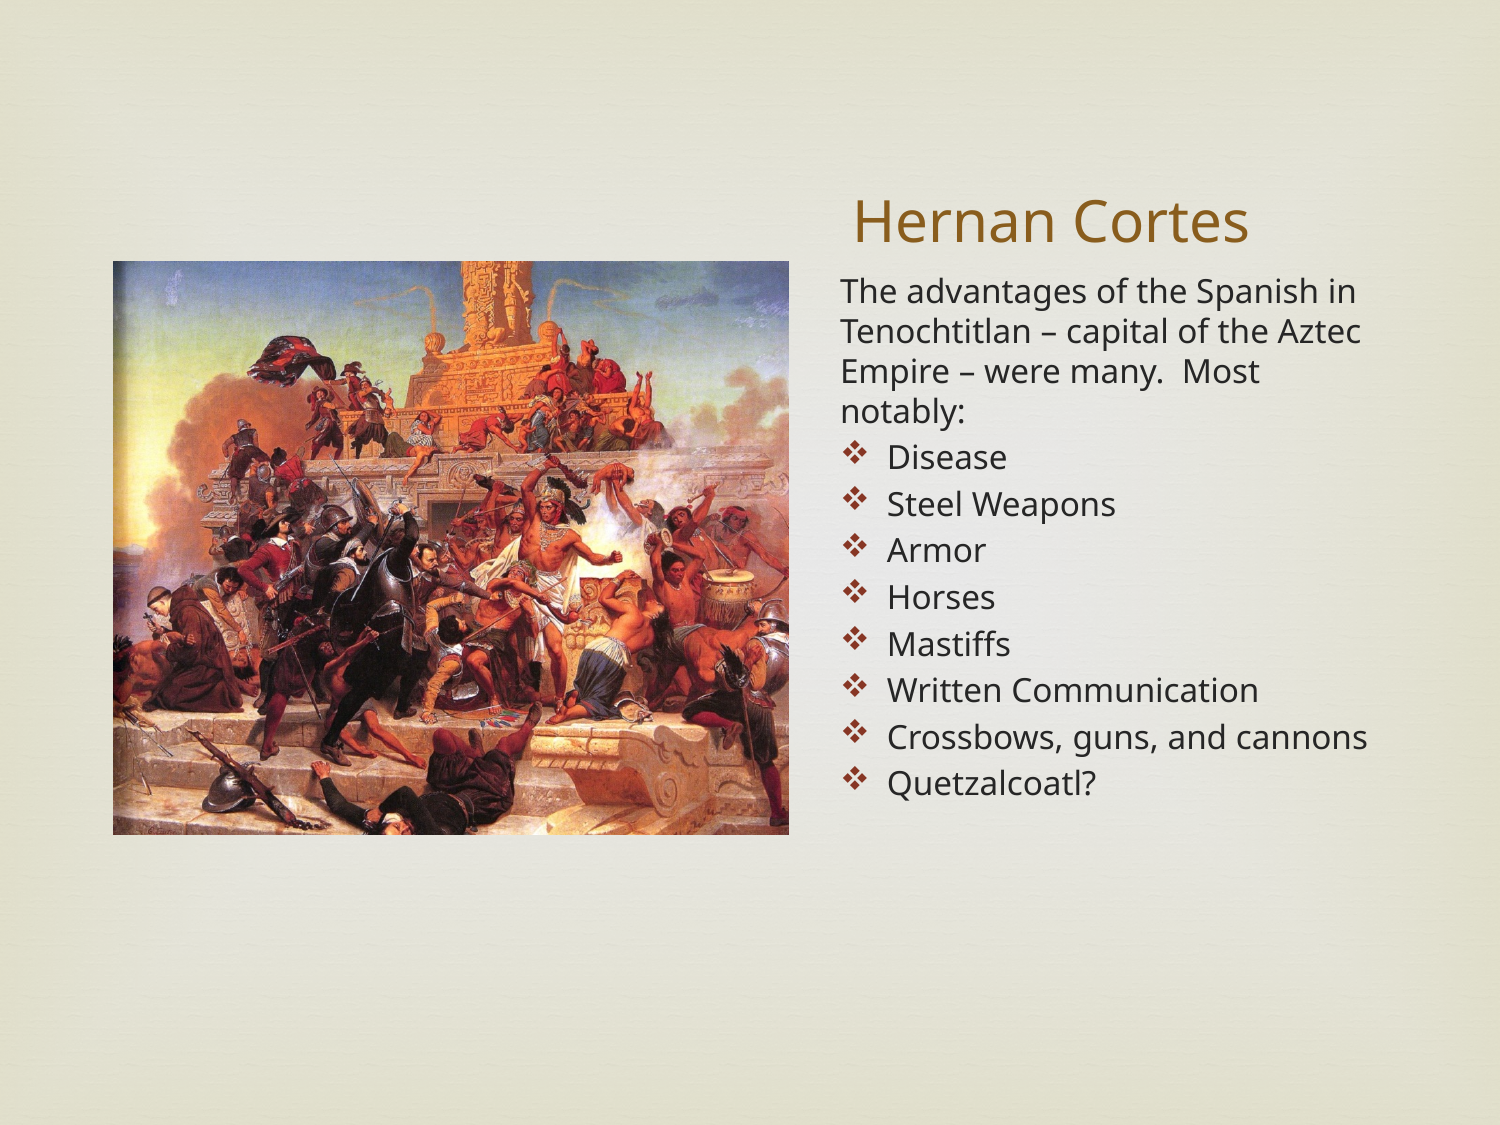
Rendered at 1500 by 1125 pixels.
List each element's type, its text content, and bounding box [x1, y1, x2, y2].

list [112, 261, 790, 836]
list The advantages of the Spanish in Tenochtitlan – capital of the Aztec Empire – were many. Most notably: Disease Steel Weapons Armor Horses Mastiffs Written Communication Crossbows, guns, and cannons Quetzalcoatl? [825, 262, 1385, 855]
title Hernan Cortes [837, 149, 1399, 263]
